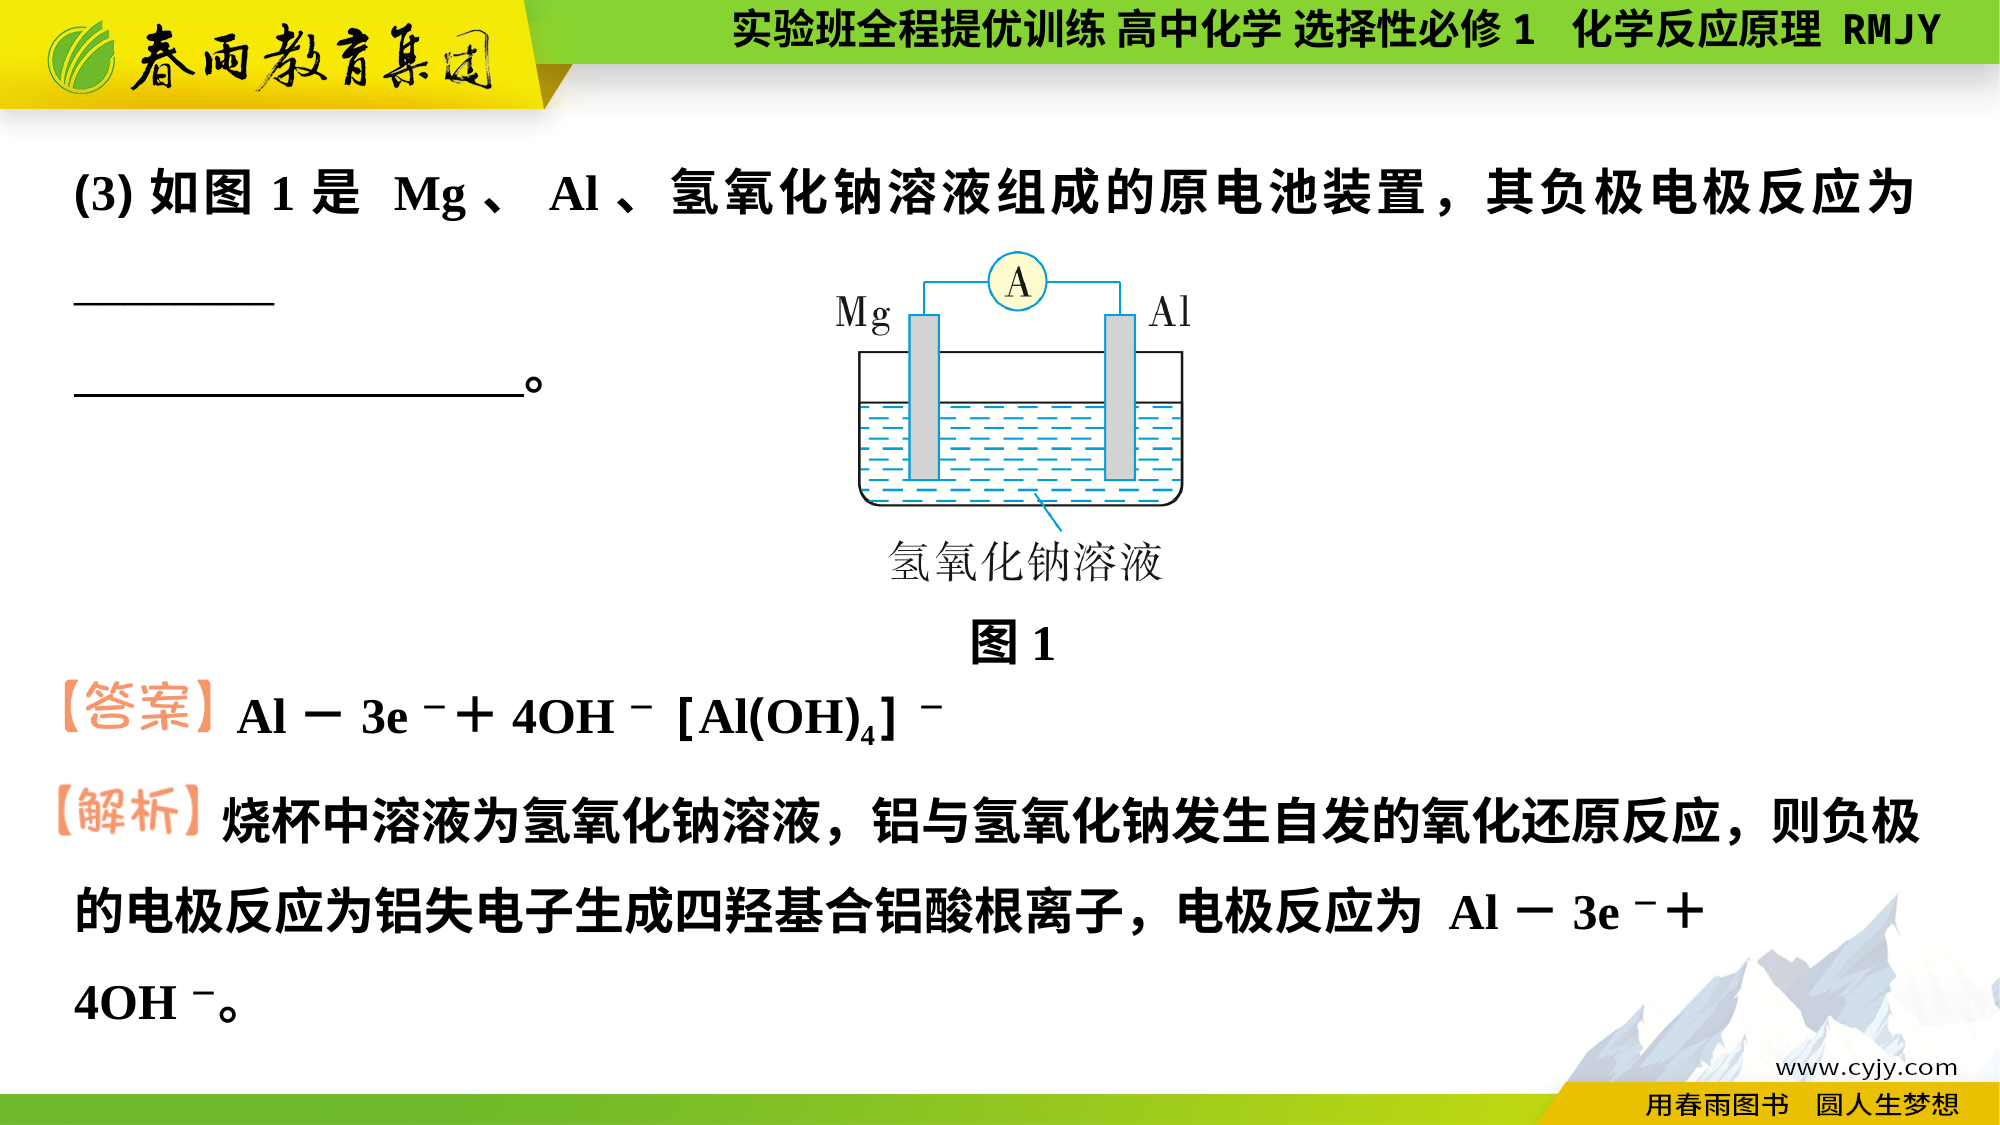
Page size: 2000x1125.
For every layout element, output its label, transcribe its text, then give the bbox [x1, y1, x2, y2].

list (3)如图1是 Mg、Al、氢氧化钠溶液组成的原电池装置，其负极电极反应为________ 。 [59, 122, 1944, 320]
text_box 图1 [954, 591, 1071, 678]
picture [0, 0, 2000, 1125]
